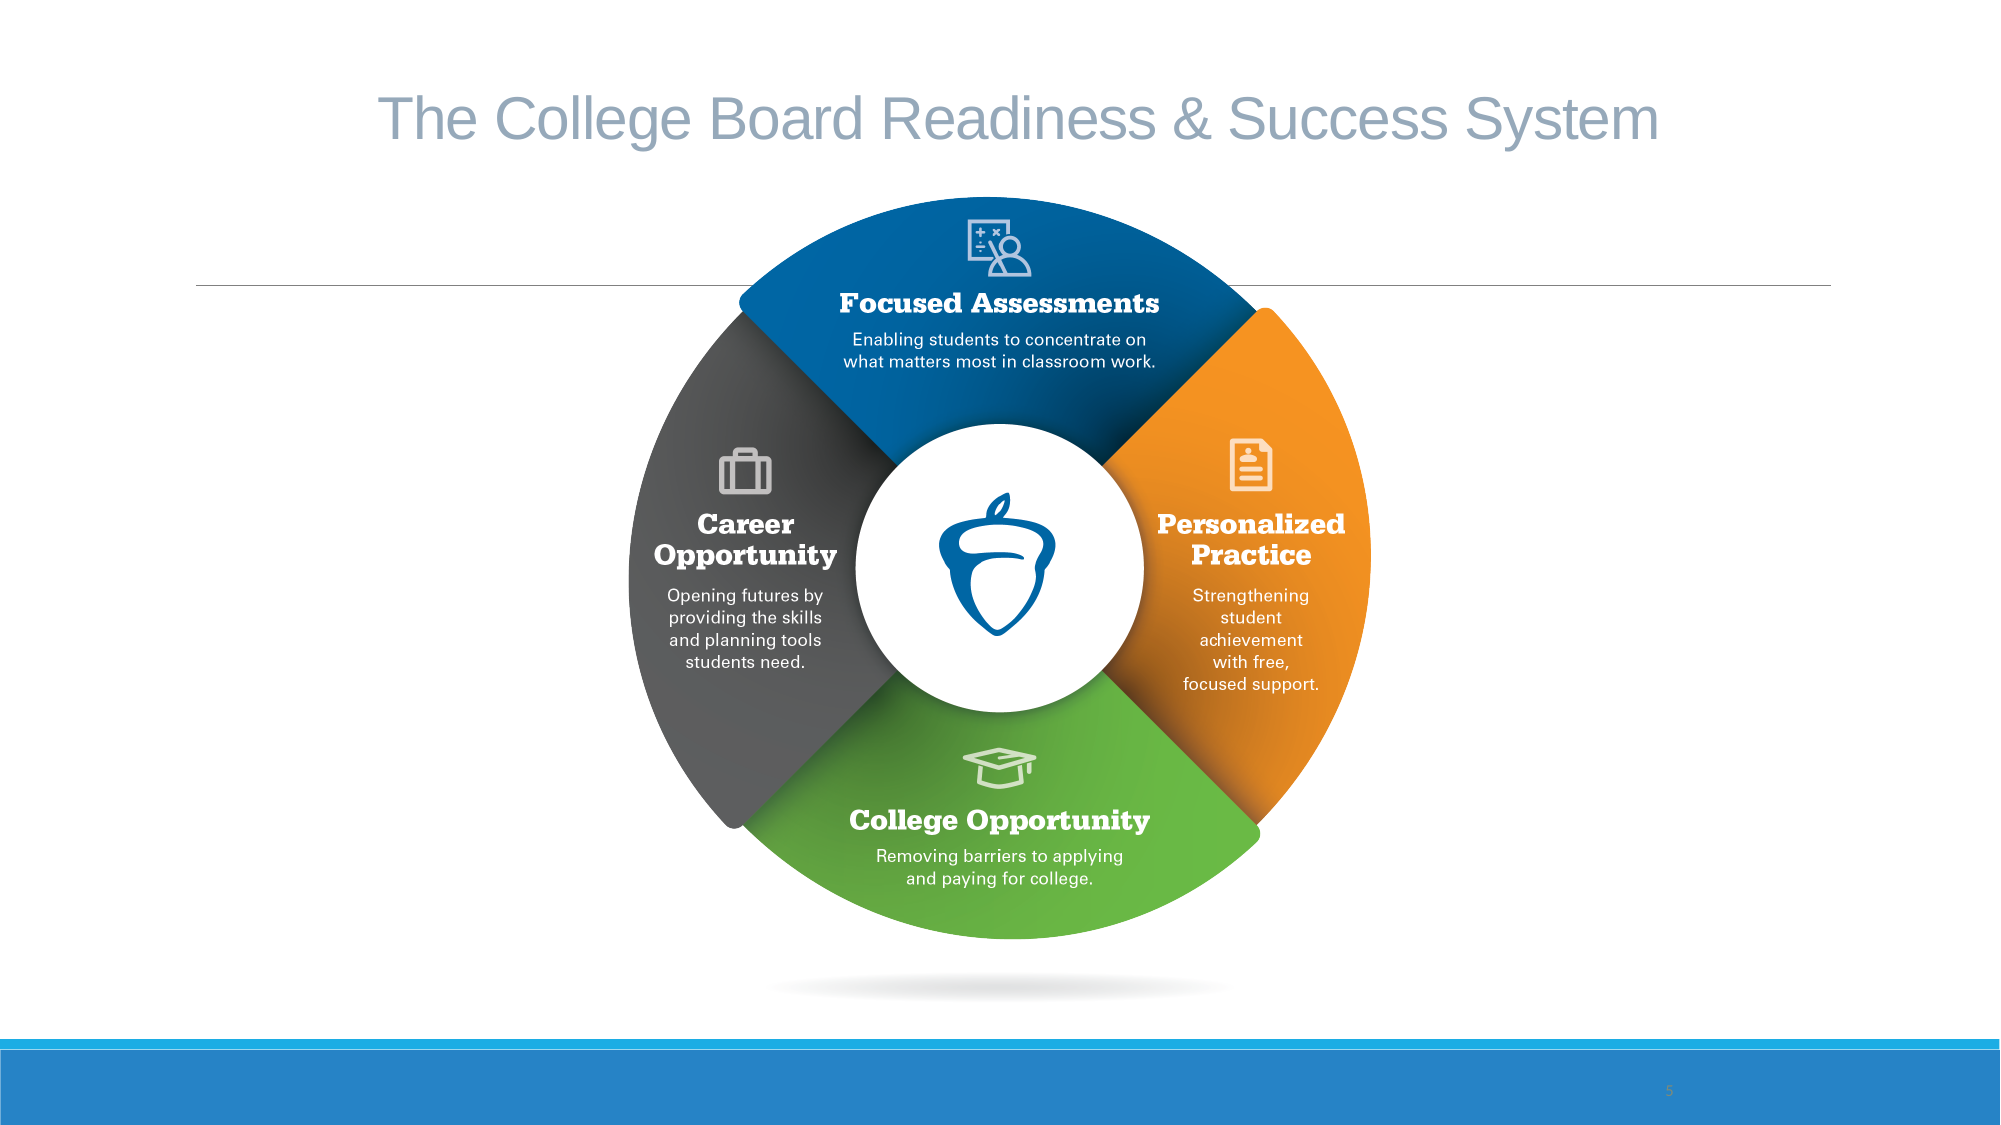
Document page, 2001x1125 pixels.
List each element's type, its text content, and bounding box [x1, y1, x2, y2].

picture [249, 180, 1751, 1125]
title The College Board Readiness & Success System [331, 54, 1708, 160]
